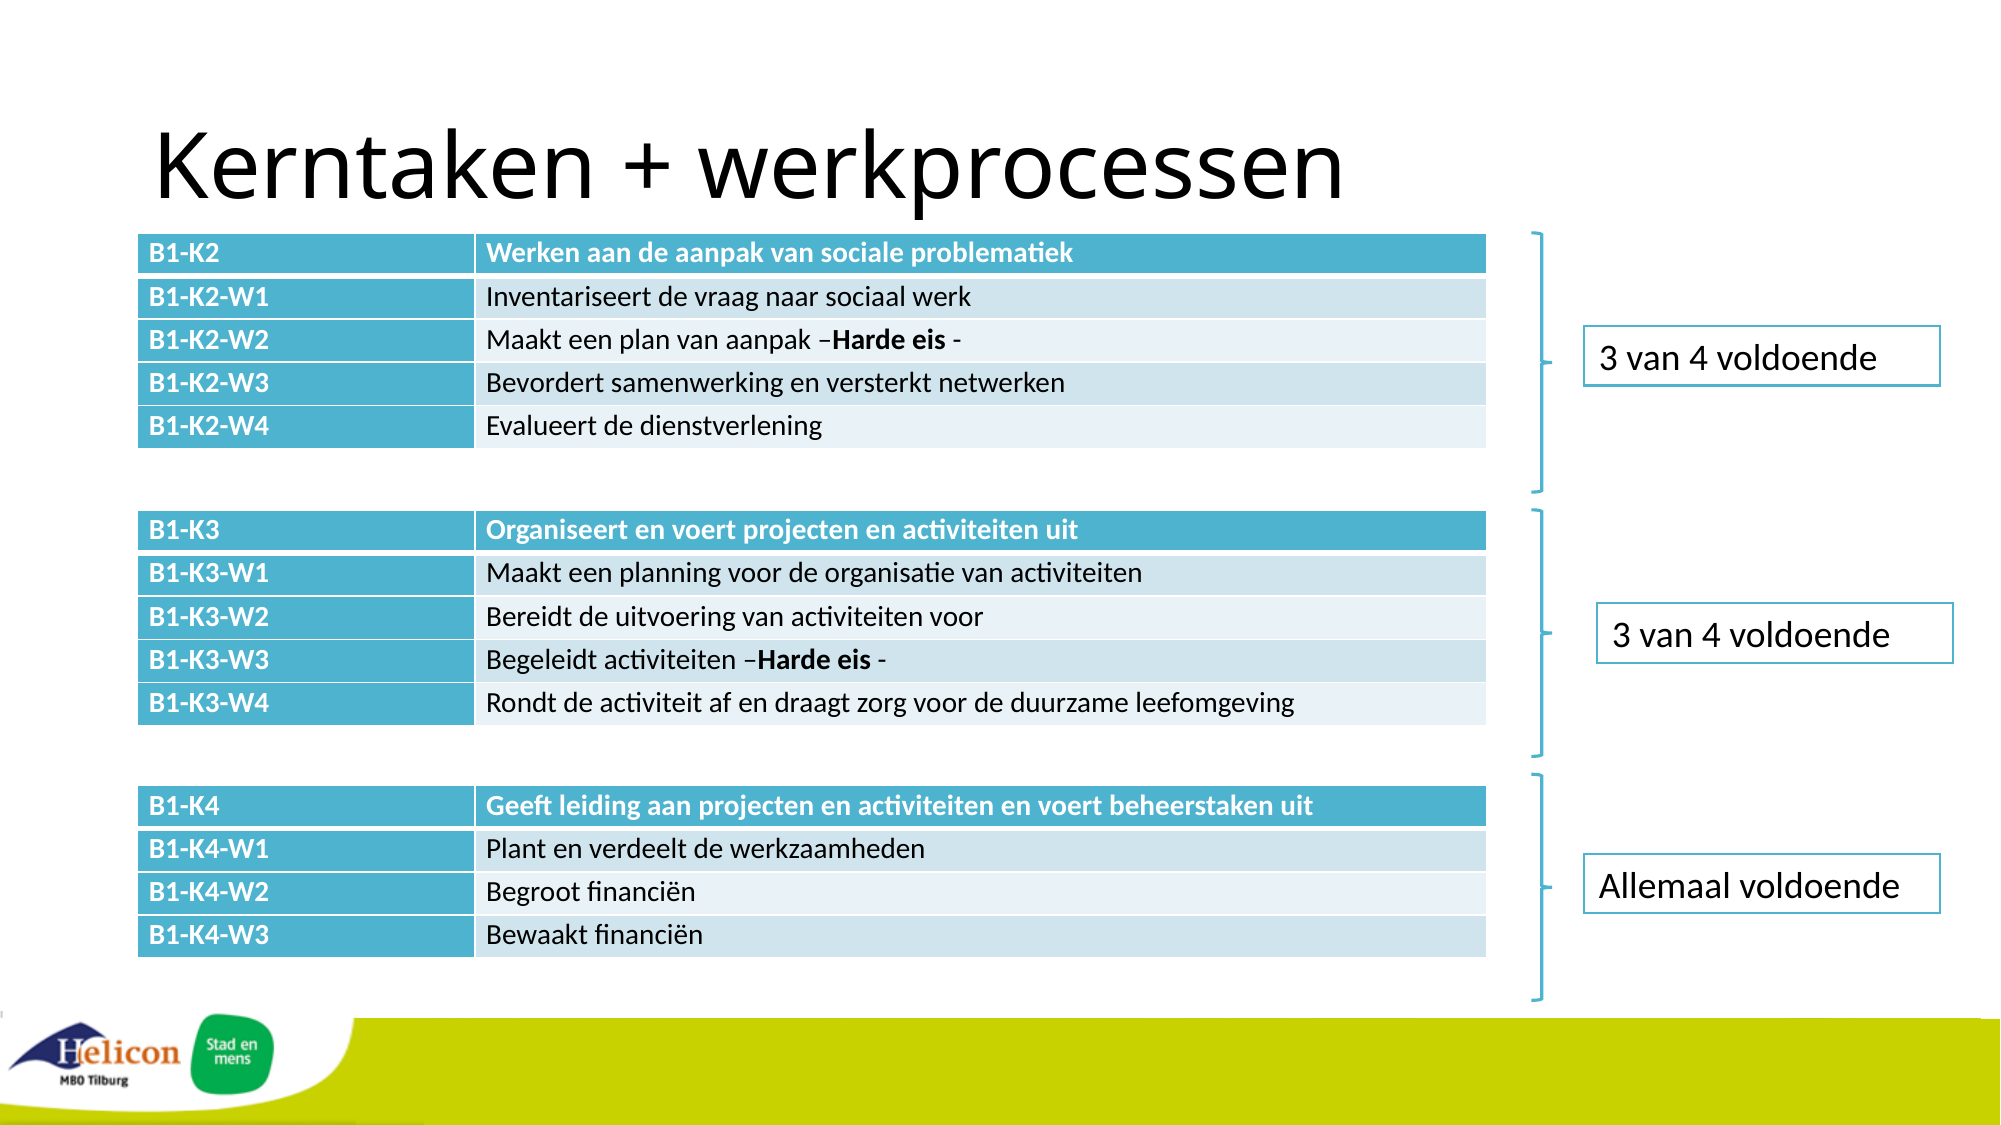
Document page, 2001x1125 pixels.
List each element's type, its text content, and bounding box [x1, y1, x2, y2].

table_cell Begroot financiën [476, 873, 1486, 914]
title Kerntaken + werkprocessen [137, 59, 1863, 278]
table_cell Evalueert de dienstverlening [476, 406, 1486, 448]
table_cell B1-K3-W4 [138, 683, 474, 725]
table_header Werken aan de aanpak van sociale problematiek [476, 234, 1486, 273]
text_box 3 van 4 voldoende [1583, 325, 1941, 387]
table_cell Inventariseert de vraag naar sociaal werk [476, 279, 1486, 318]
table_cell B1-K3-W3 [138, 640, 474, 682]
text_box 3 van 4 voldoende [1596, 602, 1954, 664]
table_cell B1-K2-W2 [138, 320, 474, 361]
table_header B1-K3 [138, 511, 474, 550]
table_cell Plant en verdeelt de werkzaamheden [476, 831, 1486, 871]
table_cell Maakt een plan van aanpak –Harde eis - [476, 320, 1486, 361]
table_cell Maakt een planning voor de organisatie van activiteiten [476, 556, 1486, 595]
table_cell Begeleidt activiteiten –Harde eis - [476, 640, 1486, 682]
table_header B1-K2 [138, 234, 474, 273]
table_cell B1-K4-W2 [138, 873, 474, 914]
text_box [1531, 232, 1553, 493]
table_header Organiseert en voert projecten en activiteiten uit [476, 511, 1486, 550]
table_header Geeft leiding aan projecten en activiteiten en voert beheerstaken uit [476, 786, 1486, 826]
table_cell B1-K3-W2 [138, 597, 474, 639]
table_cell B1-K2-W3 [138, 363, 474, 405]
table_header B1-K4 [138, 786, 474, 826]
table_cell Bevordert samenwerking en versterkt netwerken [476, 363, 1486, 405]
table_cell Bewaakt financiën [476, 916, 1486, 957]
text_box [1531, 773, 1553, 1001]
table_cell Bereidt de uitvoering van activiteiten voor [476, 597, 1486, 639]
table_cell B1-K4-W1 [138, 831, 474, 871]
table_cell B1-K4-W3 [138, 916, 474, 957]
text_box [1531, 509, 1553, 757]
table_cell Rondt de activiteit af en draagt zorg voor de duurzame leefomgeving [476, 683, 1486, 725]
table_cell B1-K2-W1 [138, 279, 474, 318]
table_cell B1-K3-W1 [138, 556, 474, 595]
text_box Allemaal voldoende [1583, 853, 1941, 914]
picture [0, 1011, 424, 1125]
table_cell B1-K2-W4 [138, 406, 474, 448]
